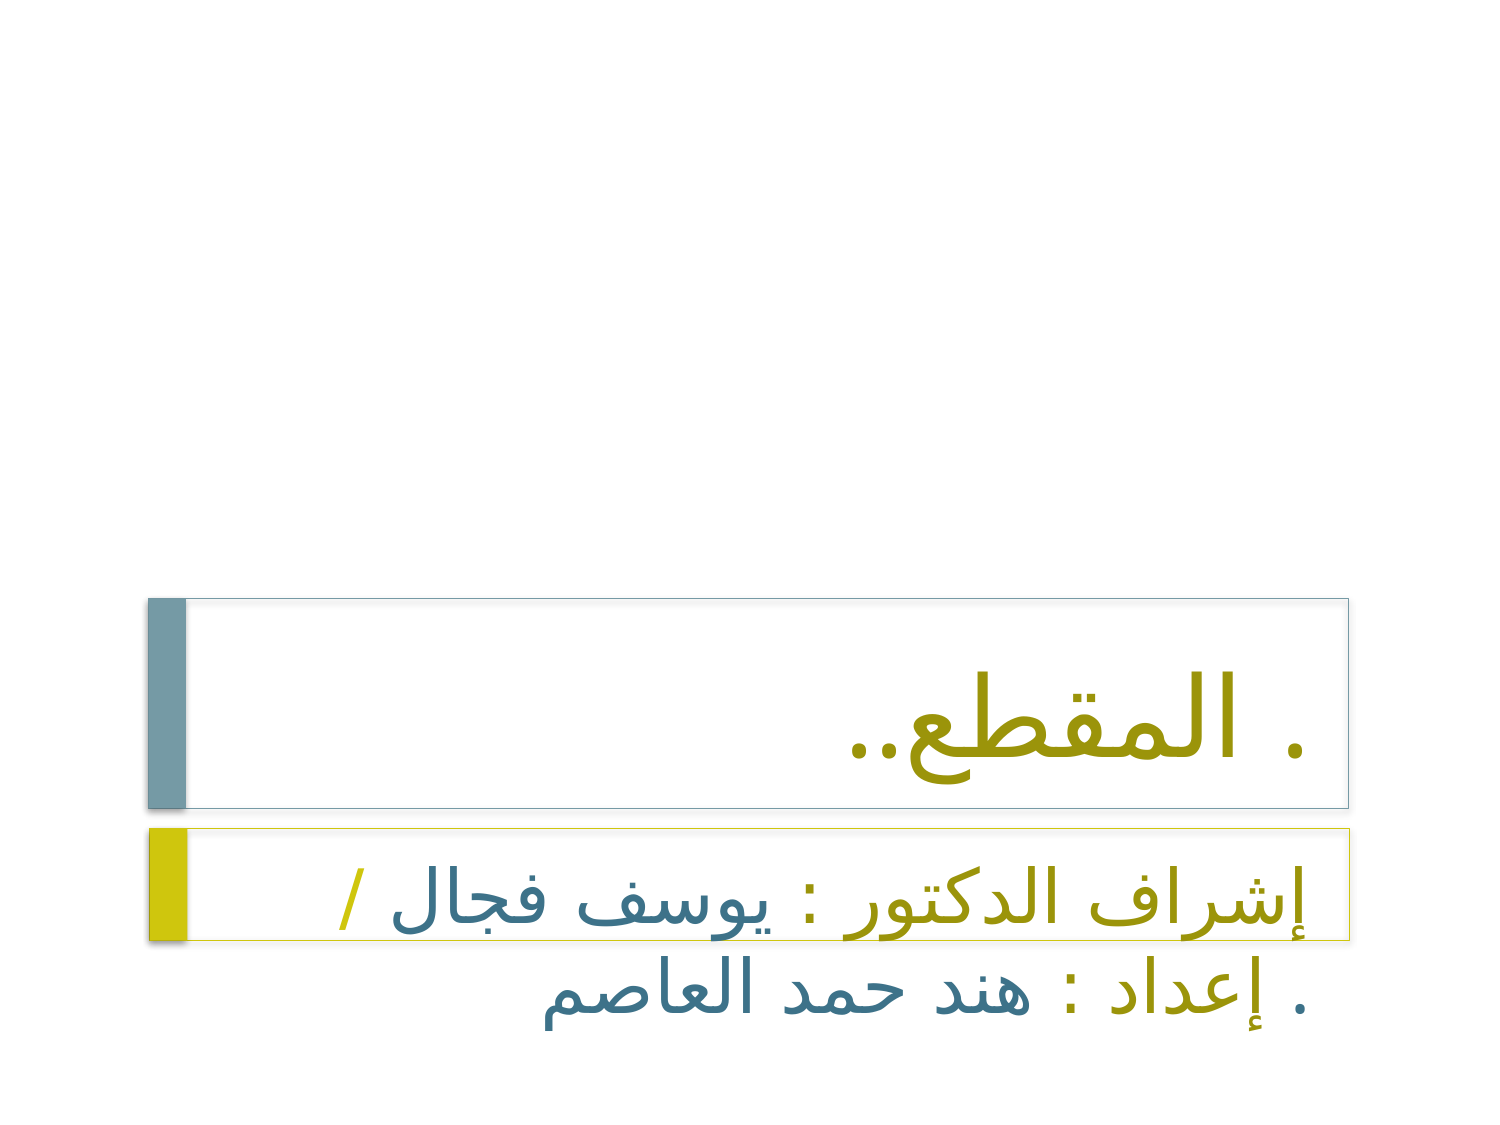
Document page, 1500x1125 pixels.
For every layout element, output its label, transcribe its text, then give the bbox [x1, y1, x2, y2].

subtitle إشراف الدكتور : يوسف فجال / إعداد : هند حمد العاصم . [200, 840, 1325, 929]
title ..المقطع . [200, 637, 1325, 800]
